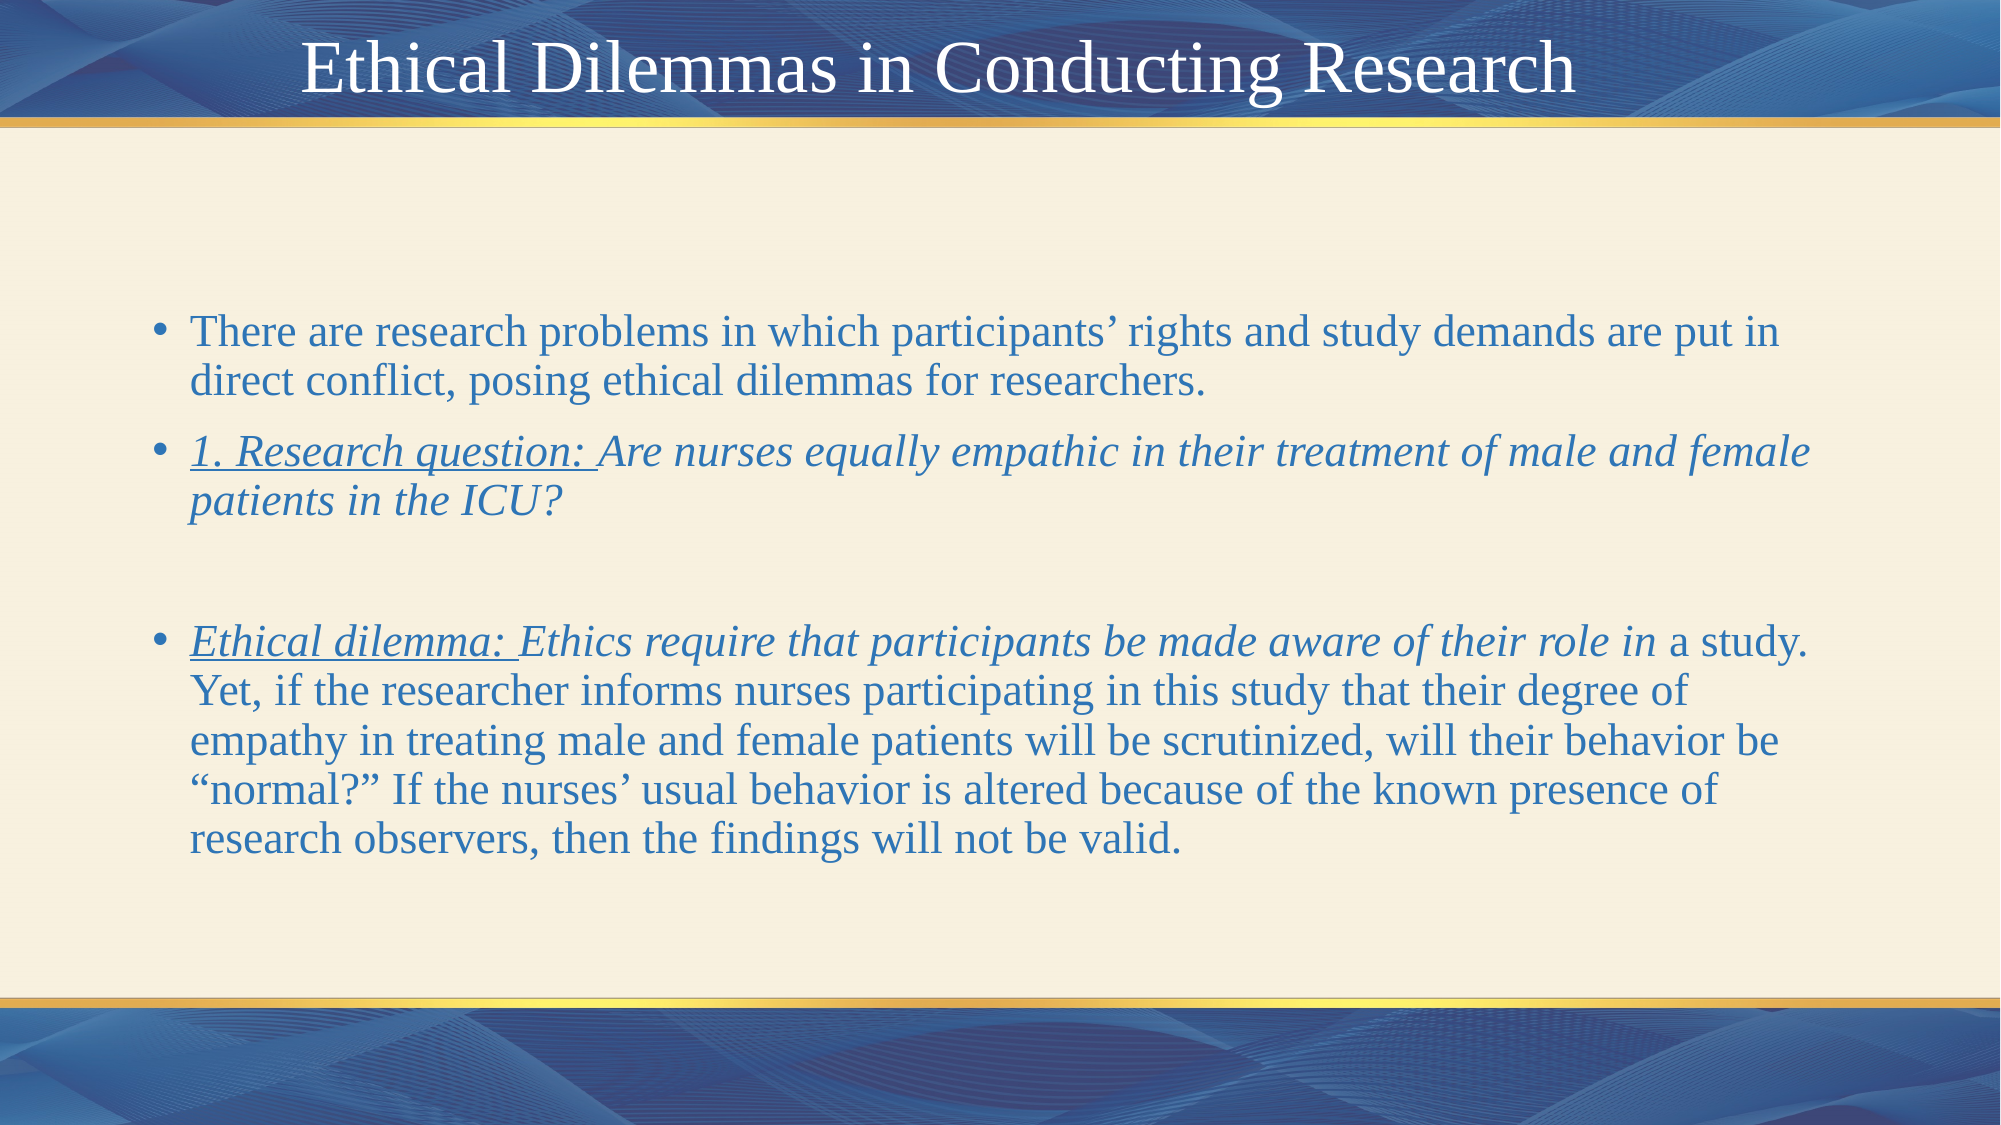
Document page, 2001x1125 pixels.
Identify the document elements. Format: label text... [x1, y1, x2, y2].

picture [0, 0, 2001, 1125]
title Ethical Dilemmas in Conducting Research [285, 0, 1636, 138]
list There are research problems in which participants’ rights and study demands are put in direct conflict, posing ethical dilemmas for researchers. 1. Research question: Are nurses equally empathic in their treatment of male and female patients in the ICU? Ethical dilemma: Ethics require that participants be made aware of their role in a study. Yet, if the researcher informs nurses participating in this study that their degree of empathy in treating male and female patients will be scrutinized, will their behavior be “normal?” If the nurses’ usual behavior is altered because of the known presence of research observers, then the findings will not be valid. [137, 299, 1863, 1014]
